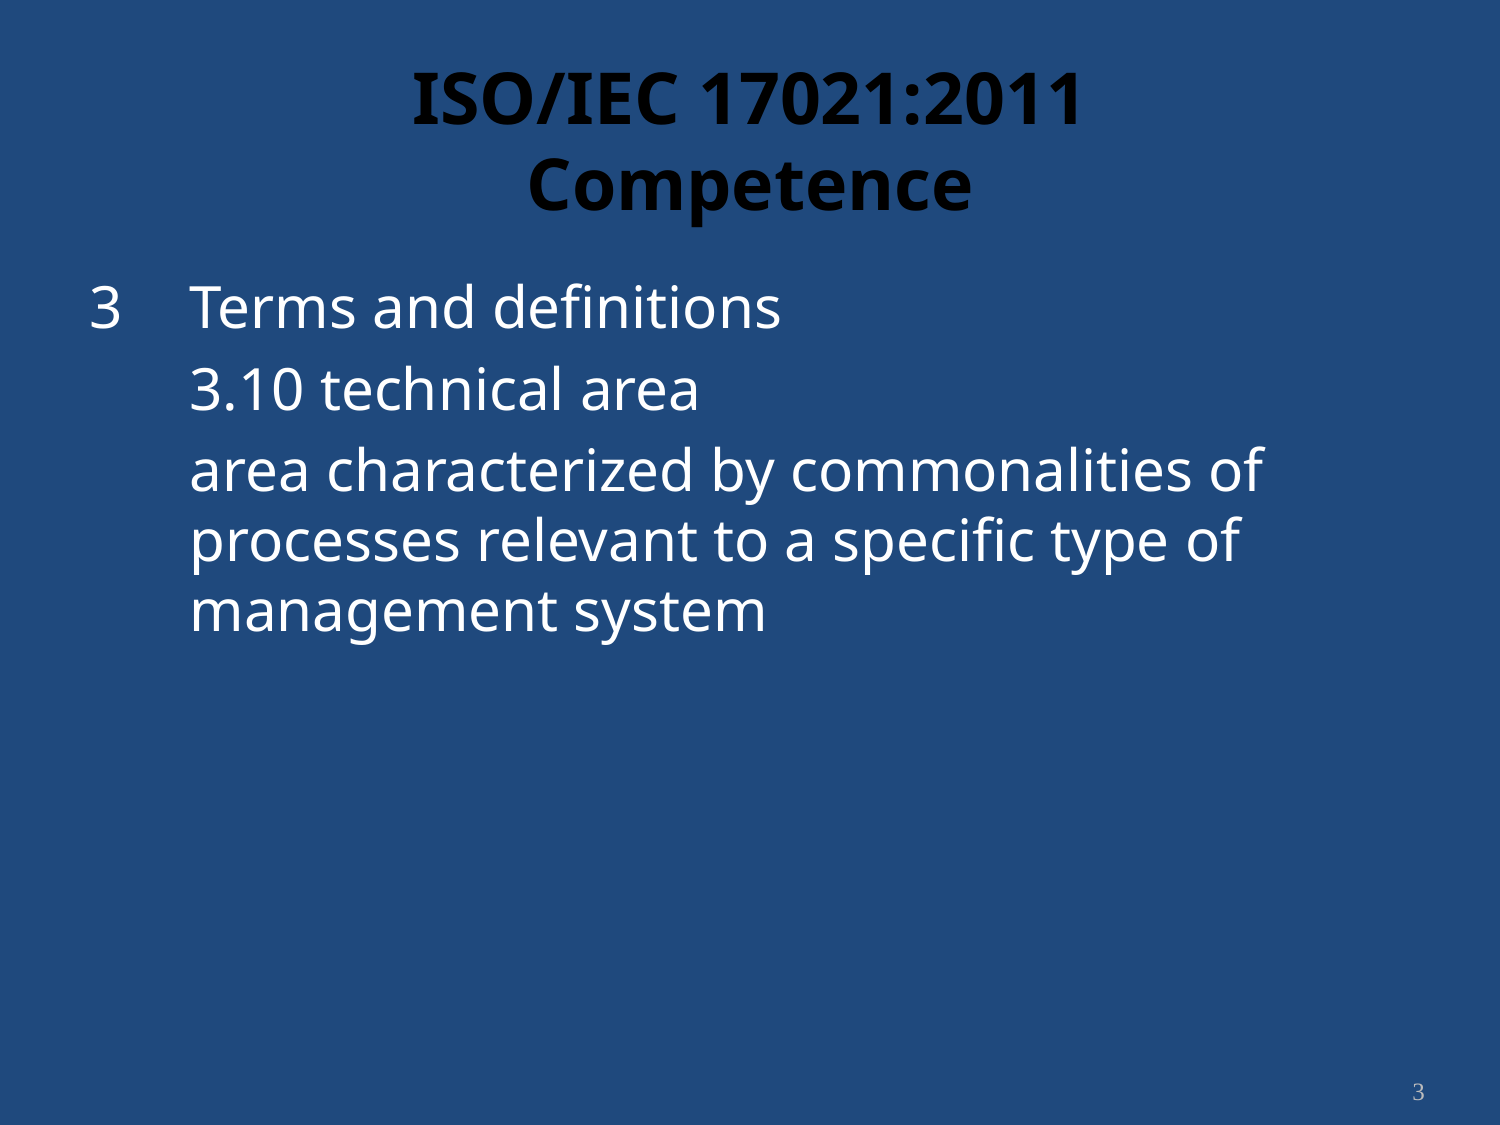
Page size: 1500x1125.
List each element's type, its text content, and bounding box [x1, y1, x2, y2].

title ISO/IEC 17021:2011 Competence [75, 45, 1425, 233]
list 3 Terms and definitions 3.10 technical area area characterized by commonalities of processes relevant to a specific type of management system [75, 262, 1425, 1035]
slide_number 3 [1299, 1052, 1425, 1113]
